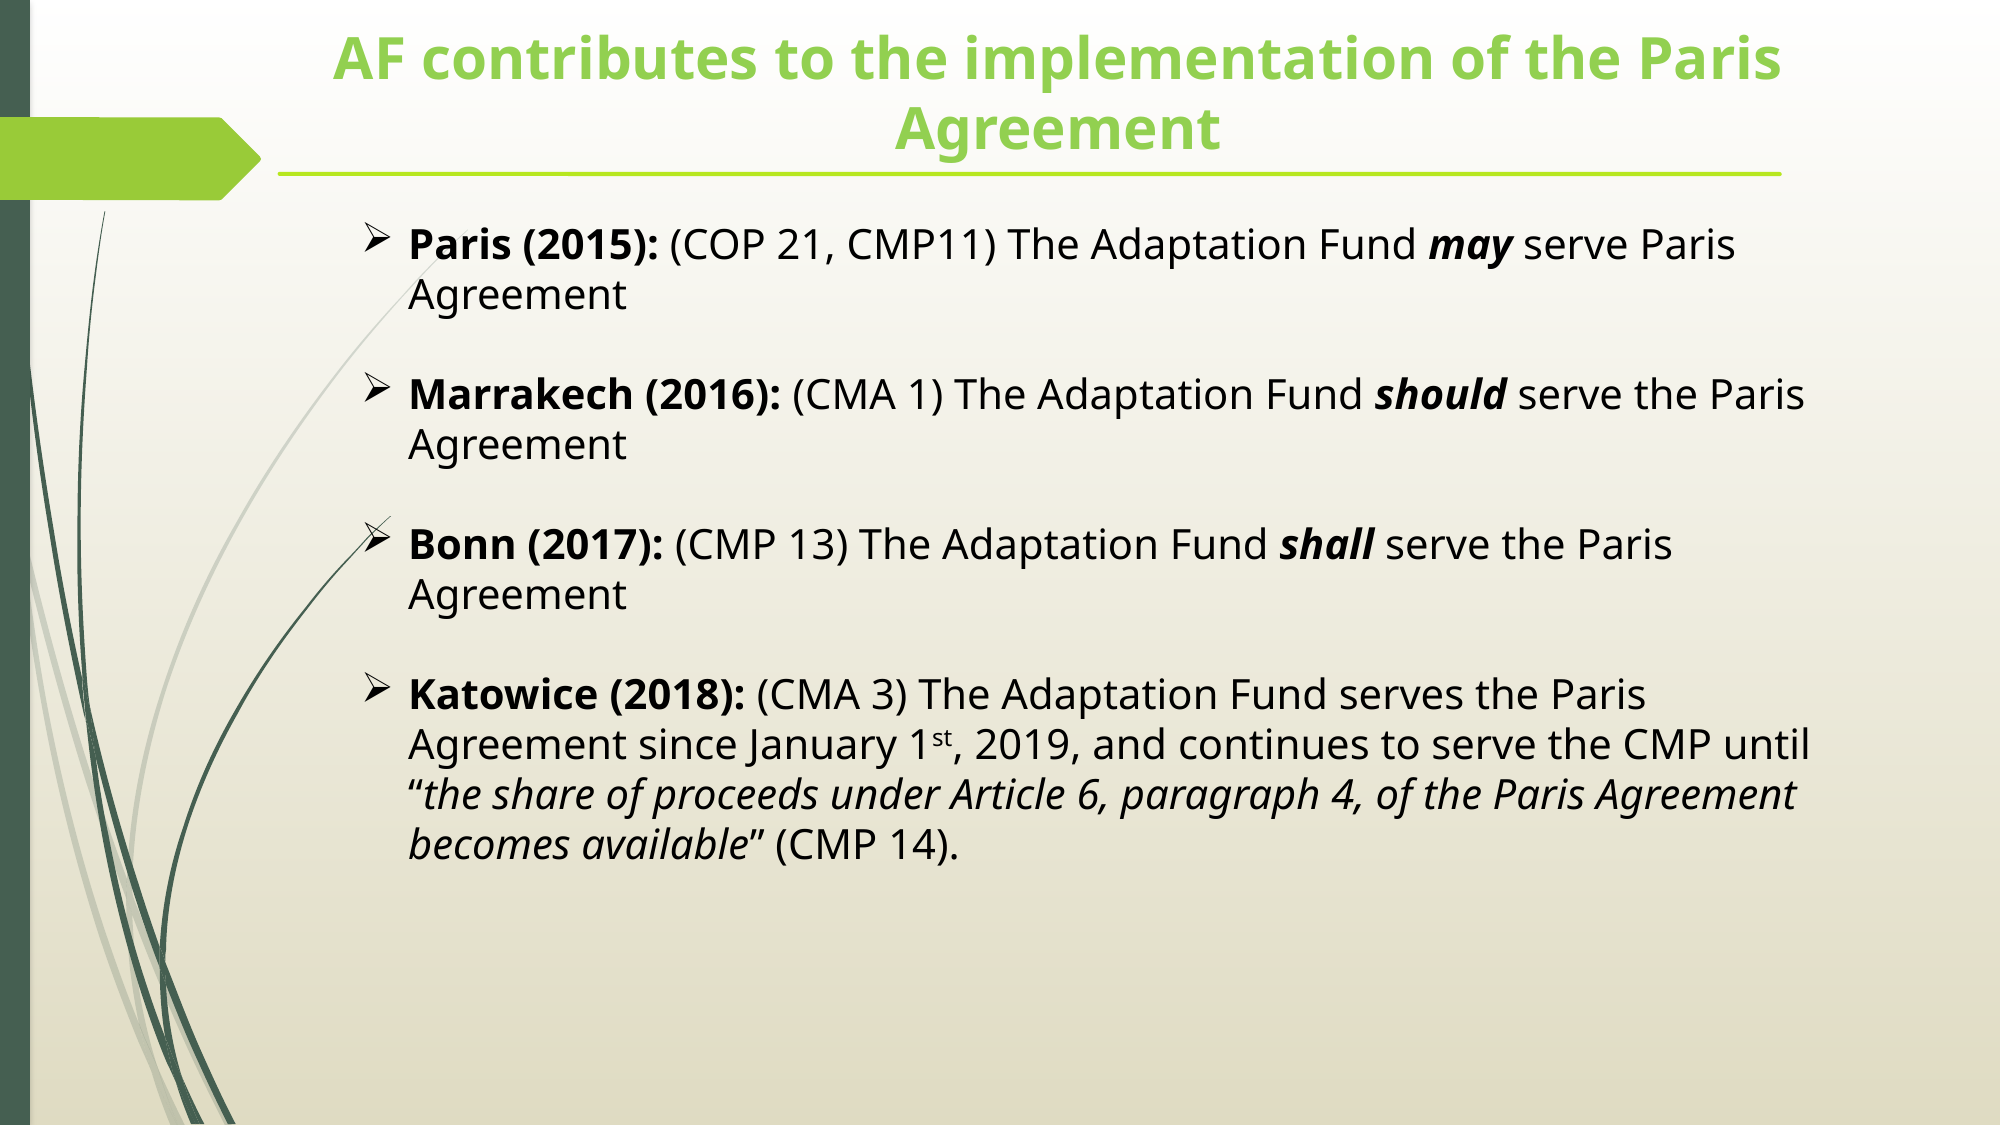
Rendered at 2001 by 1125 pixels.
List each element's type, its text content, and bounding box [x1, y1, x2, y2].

title AF contributes to the implementation of the Paris Agreement [289, 14, 1828, 179]
text_box Paris (2015): (COP 21, CMP11) The Adaptation Fund may serve Paris Agreement Marrakech (2016): (CMA 1) The Adaptation Fund should serve the Paris Agreement Bonn (2017): (CMP 13) The Adaptation Fund shall serve the Paris Agreement Katowice (2018): (CMA 3) The Adaptation Fund serves the Paris Agreement since January 1st, 2019, and continues to serve the CMP until “the share of proceeds under Article 6, paragraph 4, of the Paris Agreement becomes available” (CMP 14). [346, 210, 1828, 925]
